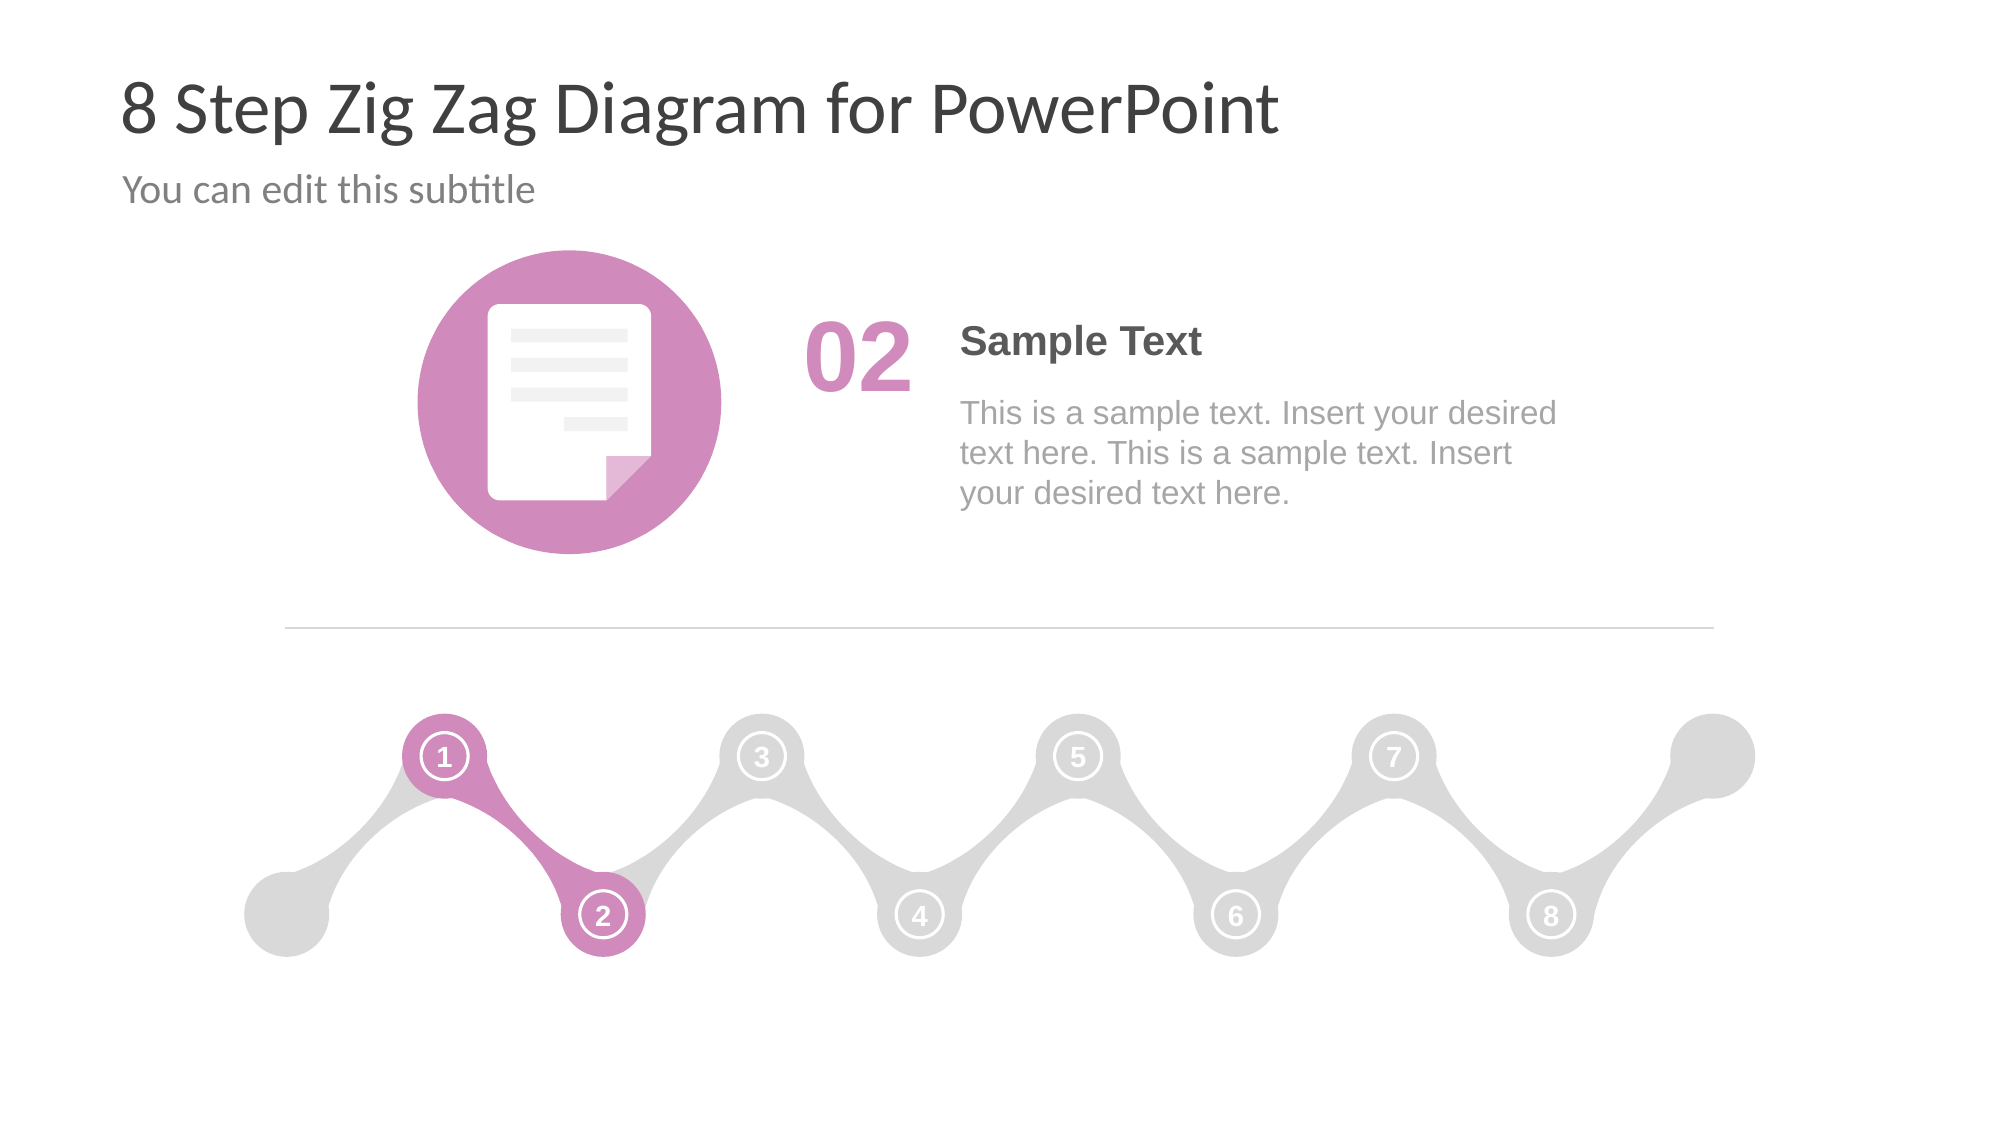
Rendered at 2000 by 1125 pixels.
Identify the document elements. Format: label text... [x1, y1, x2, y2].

title 8 Step Zig Zag Diagram for PowerPoint [99, 45, 1900, 162]
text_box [243, 713, 1756, 958]
text_box You can edit this subtitle [107, 154, 758, 220]
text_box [417, 250, 722, 555]
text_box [787, 283, 1582, 521]
